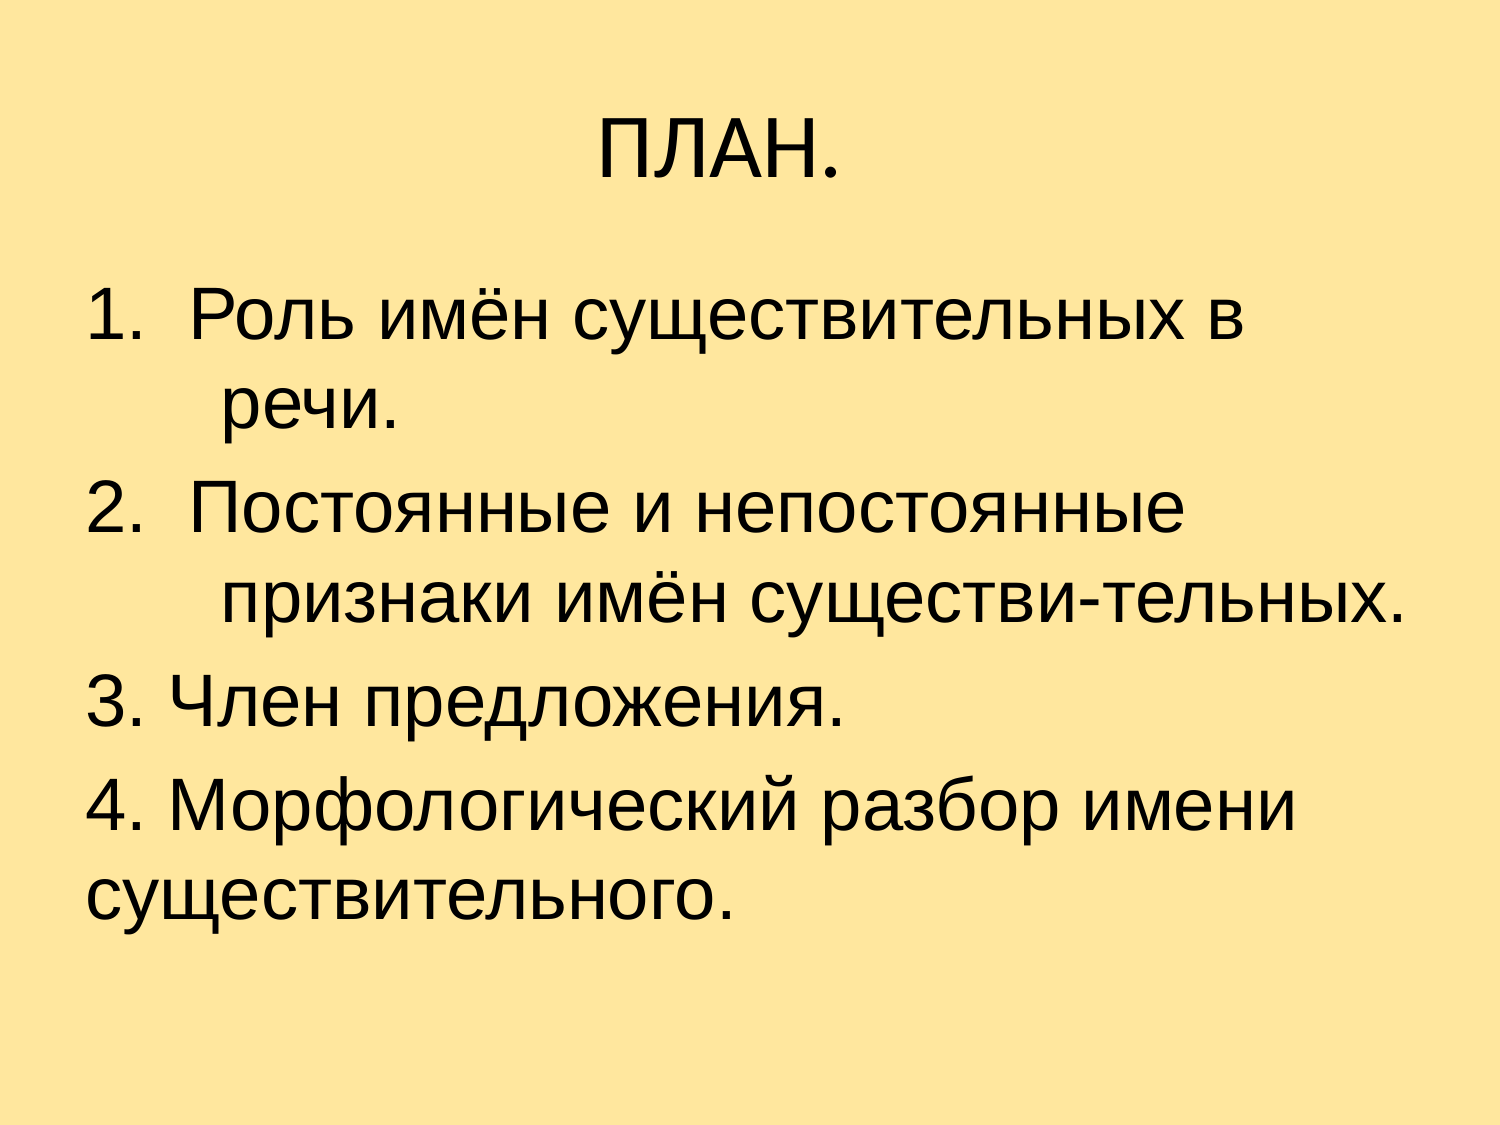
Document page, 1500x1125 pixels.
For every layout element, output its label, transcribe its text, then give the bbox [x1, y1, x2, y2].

title ПЛАН. [82, 35, 1357, 247]
subtitle 1. Роль имён существительных в речи. 2. Постоянные и непостоянные признаки имён существи-тельных. 3. Член предложения. 4. Морфологический разбор имени существительного. [70, 257, 1442, 997]
